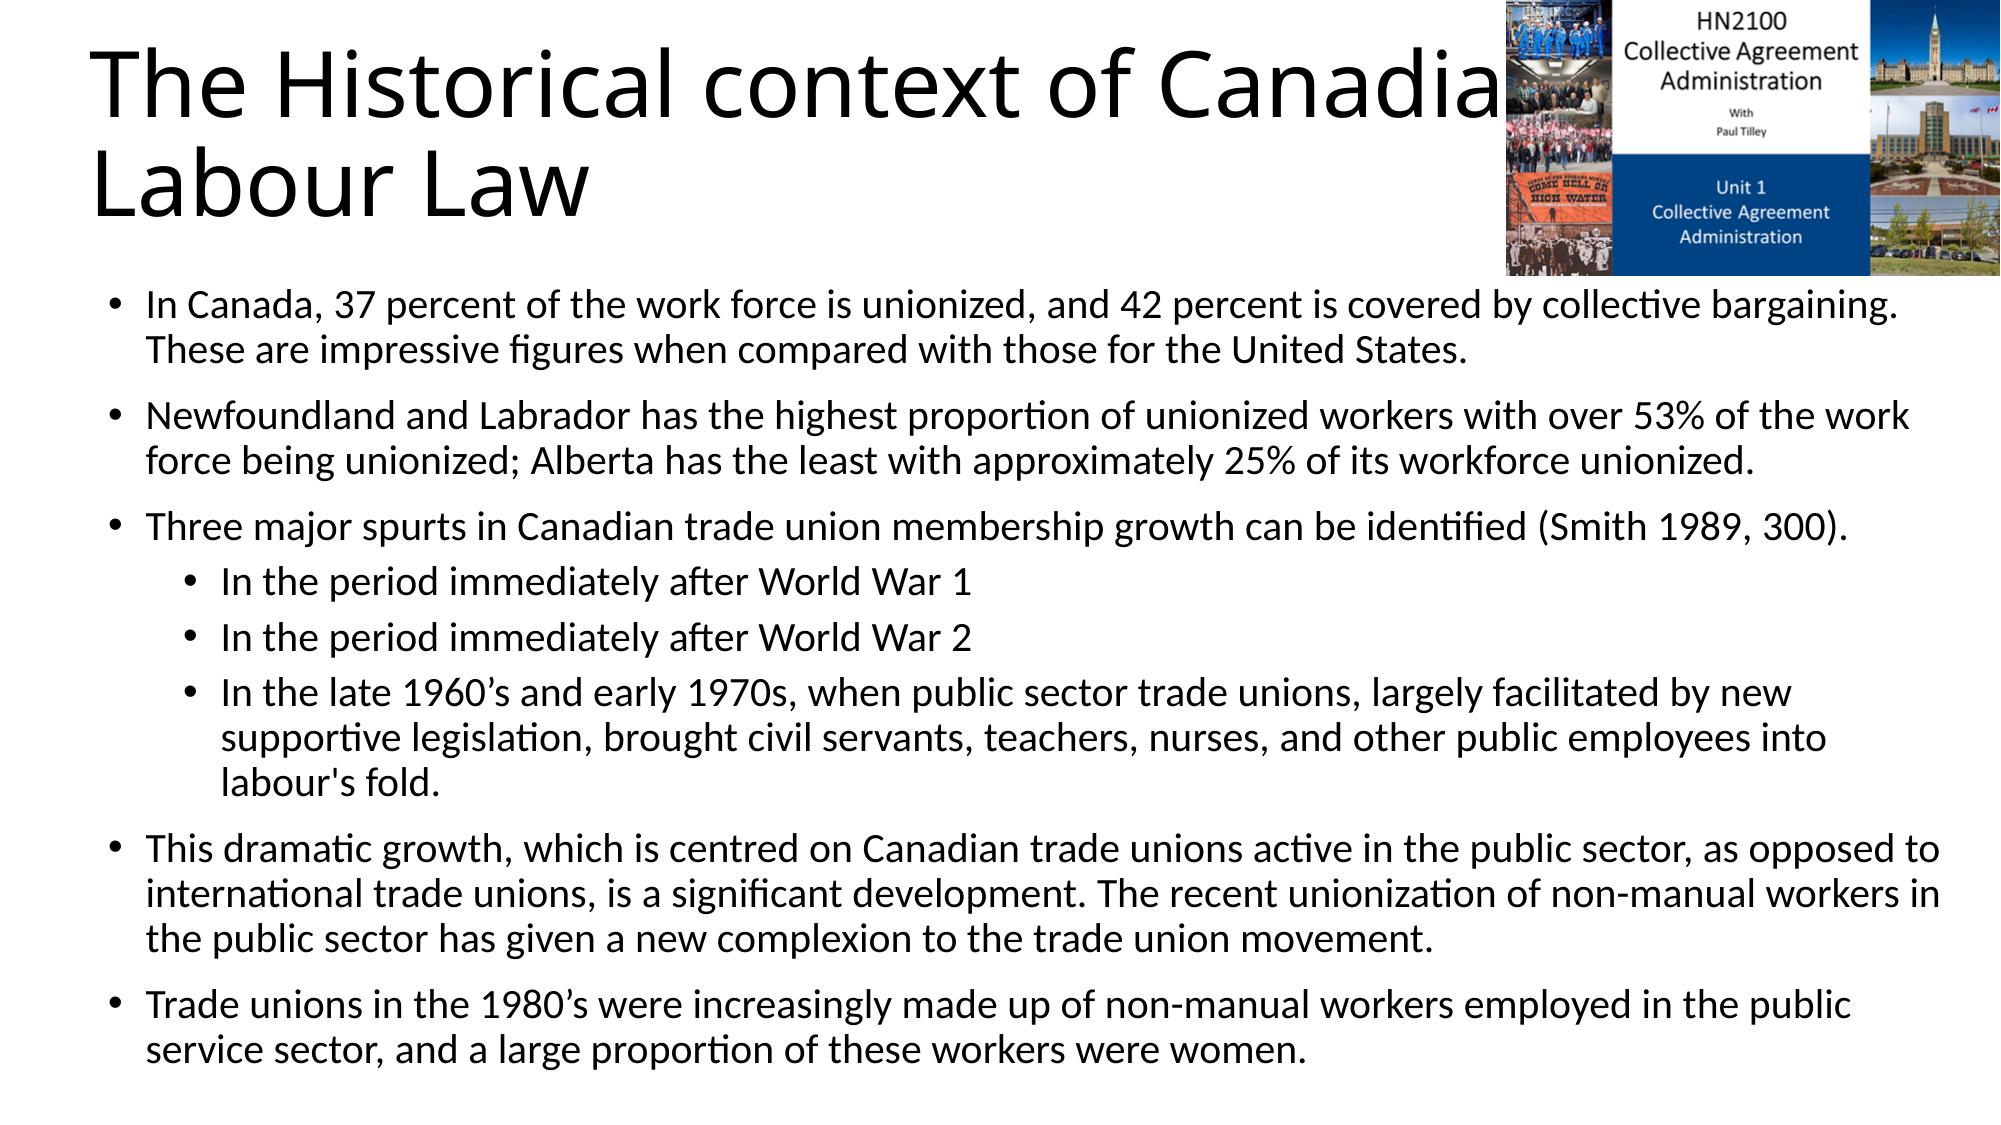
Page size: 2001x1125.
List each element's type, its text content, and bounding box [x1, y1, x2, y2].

title The Historical context of Canadian Labour Law [74, 28, 1506, 246]
picture [1506, 0, 2000, 276]
list In Canada, 37 percent of the work force is unionized, and 42 percent is covered by collective bargaining. These are impressive figures when compared with those for the United States. Newfoundland and Labrador has the highest proportion of unionized workers with over 53% of the work force being unionized; Alberta has the least with approximately 25% of its workforce unionized. Three major spurts in Canadian trade union membership growth can be identified (Smith 1989, 300). In the period immediately after World War 1 In the period immediately after World War 2 In the late 1960’s and early 1970s, when public sector trade unions, largely facilitated by new supportive legislation, brought civil servants, teachers, nurses, and other public employees into labour's fold. This dramatic growth, which is centred on Canadian trade unions active in the public sector, as opposed to international trade unions, is a significant development. The recent unionization of non-manual workers in the public sector has given a new complexion to the trade union movement. Trade unions in the 1980’s were increasingly made up of non-manual workers employed in the public service sector, and a large proportion of these workers were women. [93, 275, 1964, 990]
